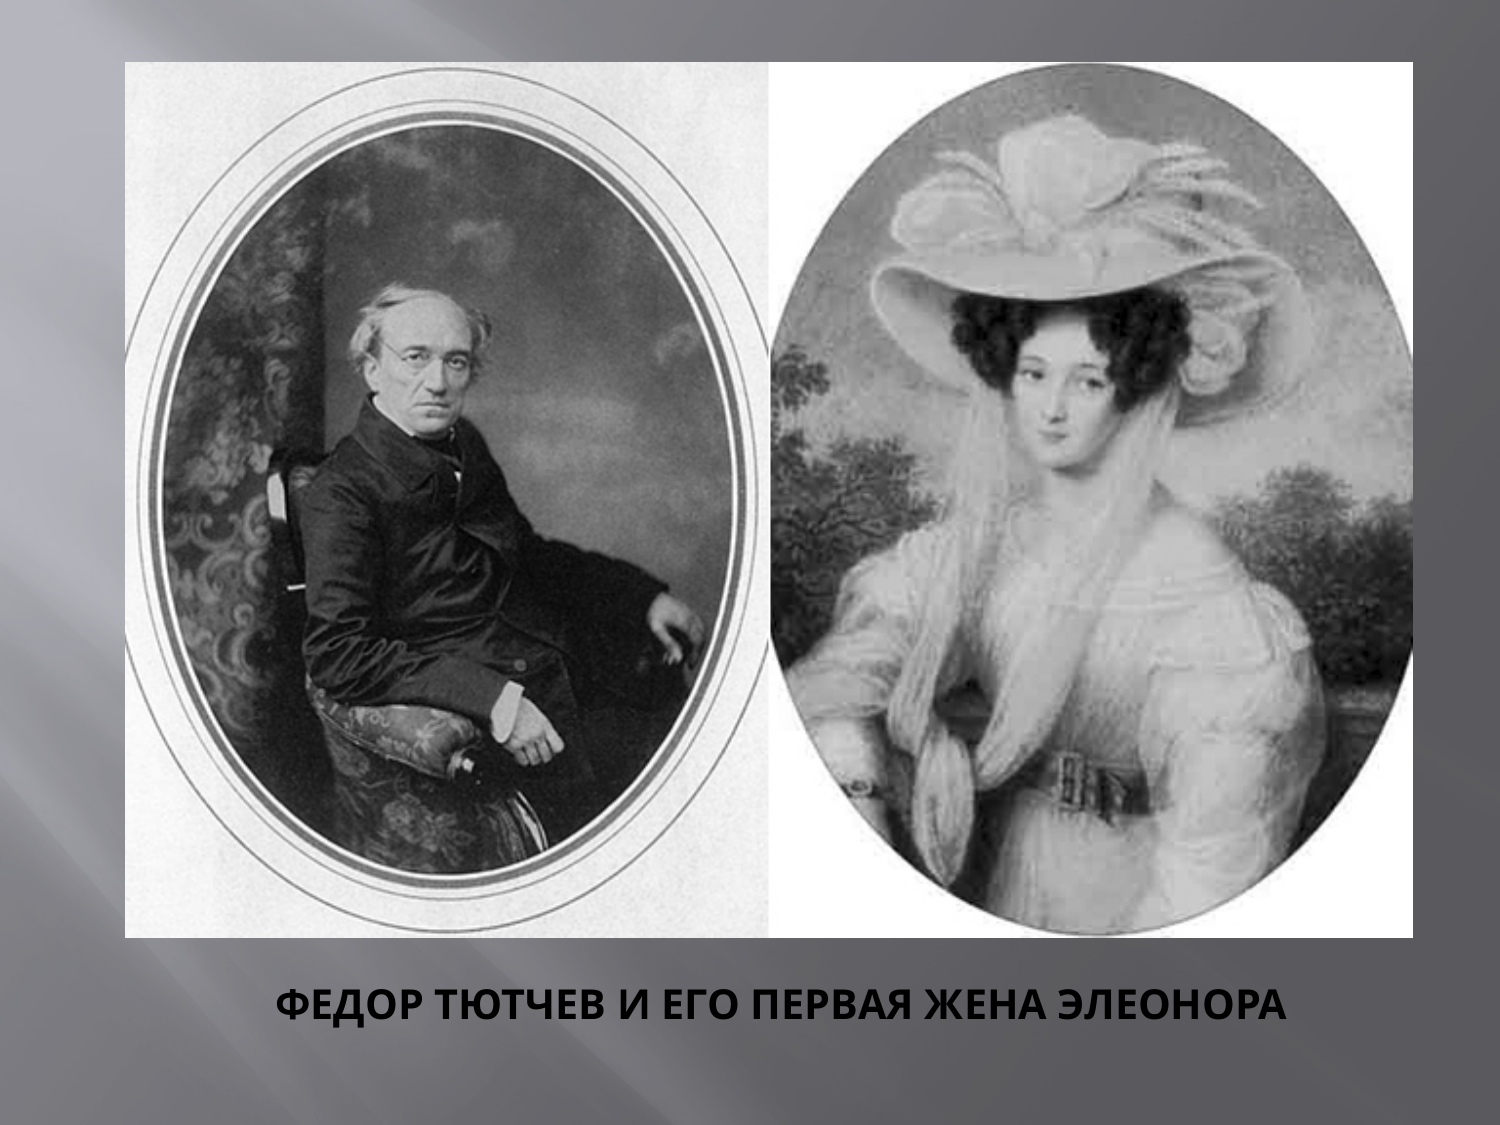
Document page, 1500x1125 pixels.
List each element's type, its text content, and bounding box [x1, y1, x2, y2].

picture [124, 62, 1413, 938]
title Федор Тютчев и его первая жена Элеонора [174, 980, 1388, 1088]
